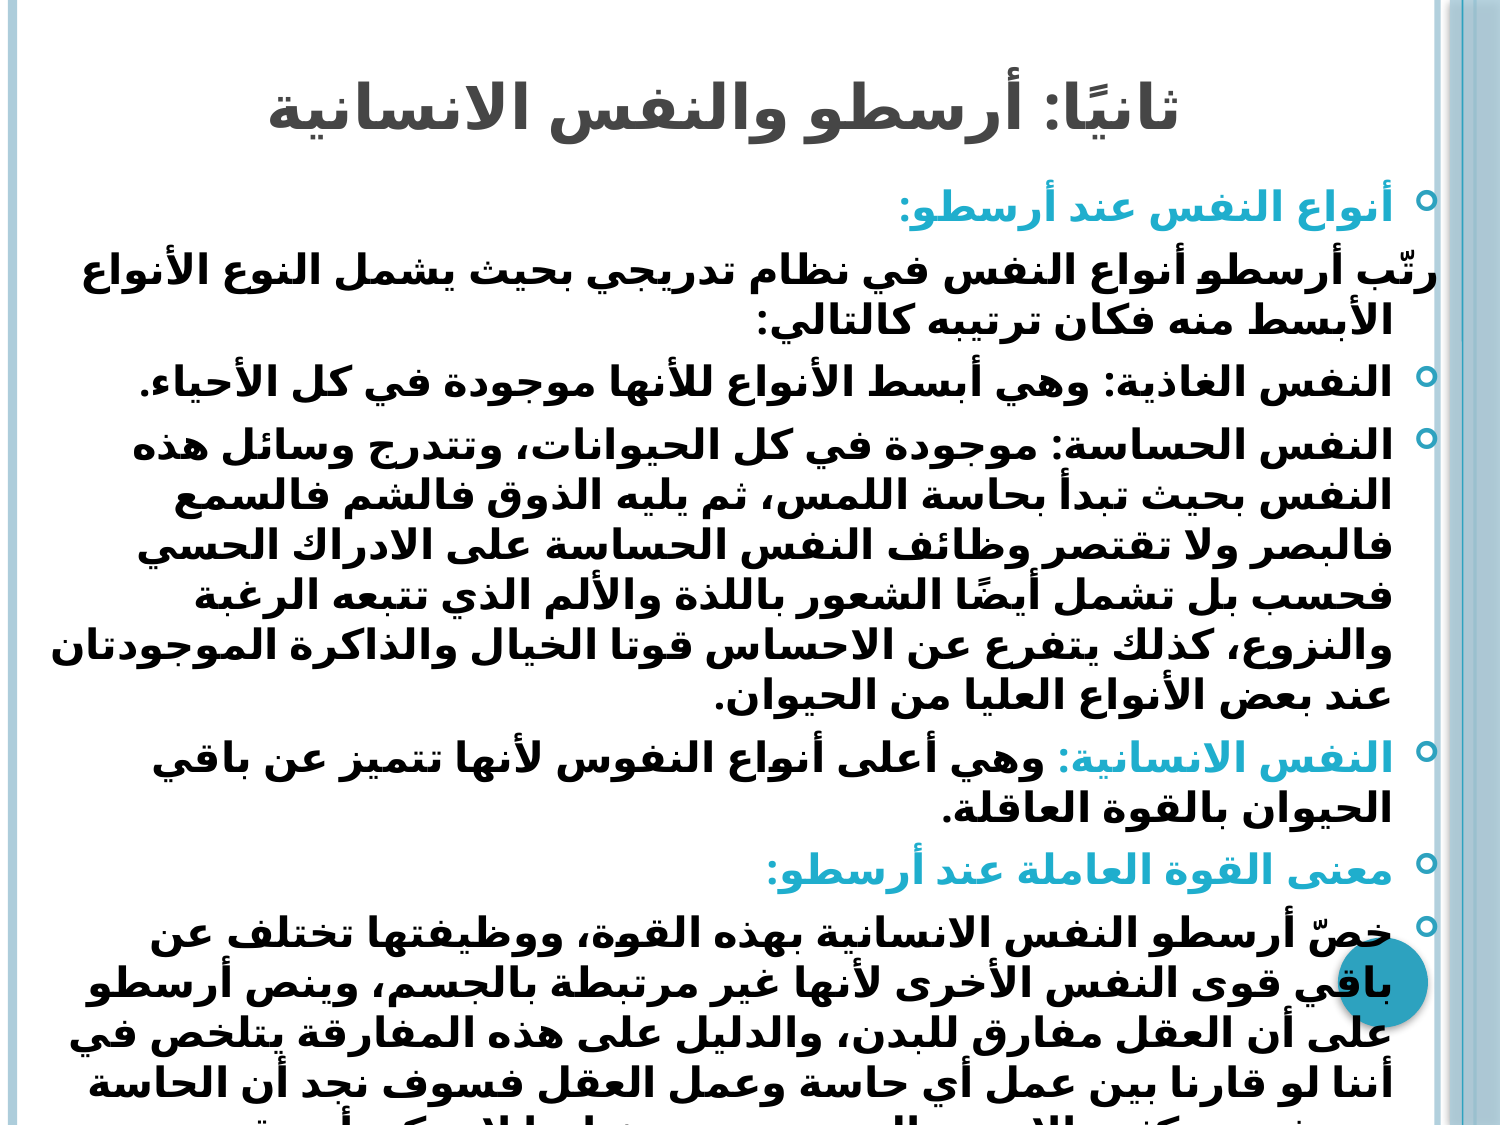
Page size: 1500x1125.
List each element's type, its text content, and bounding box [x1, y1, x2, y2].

list أنواع النفس عند أرسطو: رتّب أرسطو أنواع النفس في نظام تدريجي بحيث يشمل النوع الأنواع الأبسط منه فكان ترتيبه كالتالي: النفس الغاذية: وهي أبسط الأنواع للأنها موجودة في كل الأحياء. النفس الحساسة: موجودة في كل الحيوانات، وتتدرج وسائل هذه النفس بحيث تبدأ بحاسة اللمس، ثم يليه الذوق فالشم فالسمع فالبصر ولا تقتصر وظائف النفس الحساسة على الادراك الحسي فحسب بل تشمل أيضًا الشعور باللذة والألم الذي تتبعه الرغبة والنزوع، كذلك يتفرع عن الاحساس قوتا الخيال والذاكرة الموجودتان عند بعض الأنواع العليا من الحيوان. النفس الانسانية: وهي أعلى أنواع النفوس لأنها تتميز عن باقي الحيوان بالقوة العاقلة. معنى القوة العاملة عند أرسطو: خصّ أرسطو النفس الانسانية بهذه القوة، ووظيفتها تختلف عن باقي قوى النفس الأخرى لأنها غير مرتبطة بالجسم، وينص أرسطو على أن العقل مفارق للبدن، والدليل على هذه المفارقة يتلخص في أننا لو قارنا بين عمل أي حاسة وعمل العقل فسوف نجد أن الحاسة تضعف من كثرة الاستعمال وترهق بحيث إنها لا يمكن أن تقوم بوظيفتها، فبعد أي إحساس شديد لا تقوى الحاسة على إدراك ما هو أبسط منهن فنحن لا نميز اللون أو الرائحة البسيطة بعد تأثرنا بالأقوى منهما أما العقل فعلى العكس من ذلك تزداد قدرته على تعقل البسيط بعد ادراك المركب. نستنتج مما سبق: أن مقصوده من ذلك أنها باقية لا تفنى ولا تبيد. [29, 172, 1455, 973]
title ثانيًا: أرسطو والنفس الانسانية [112, 0, 1338, 149]
